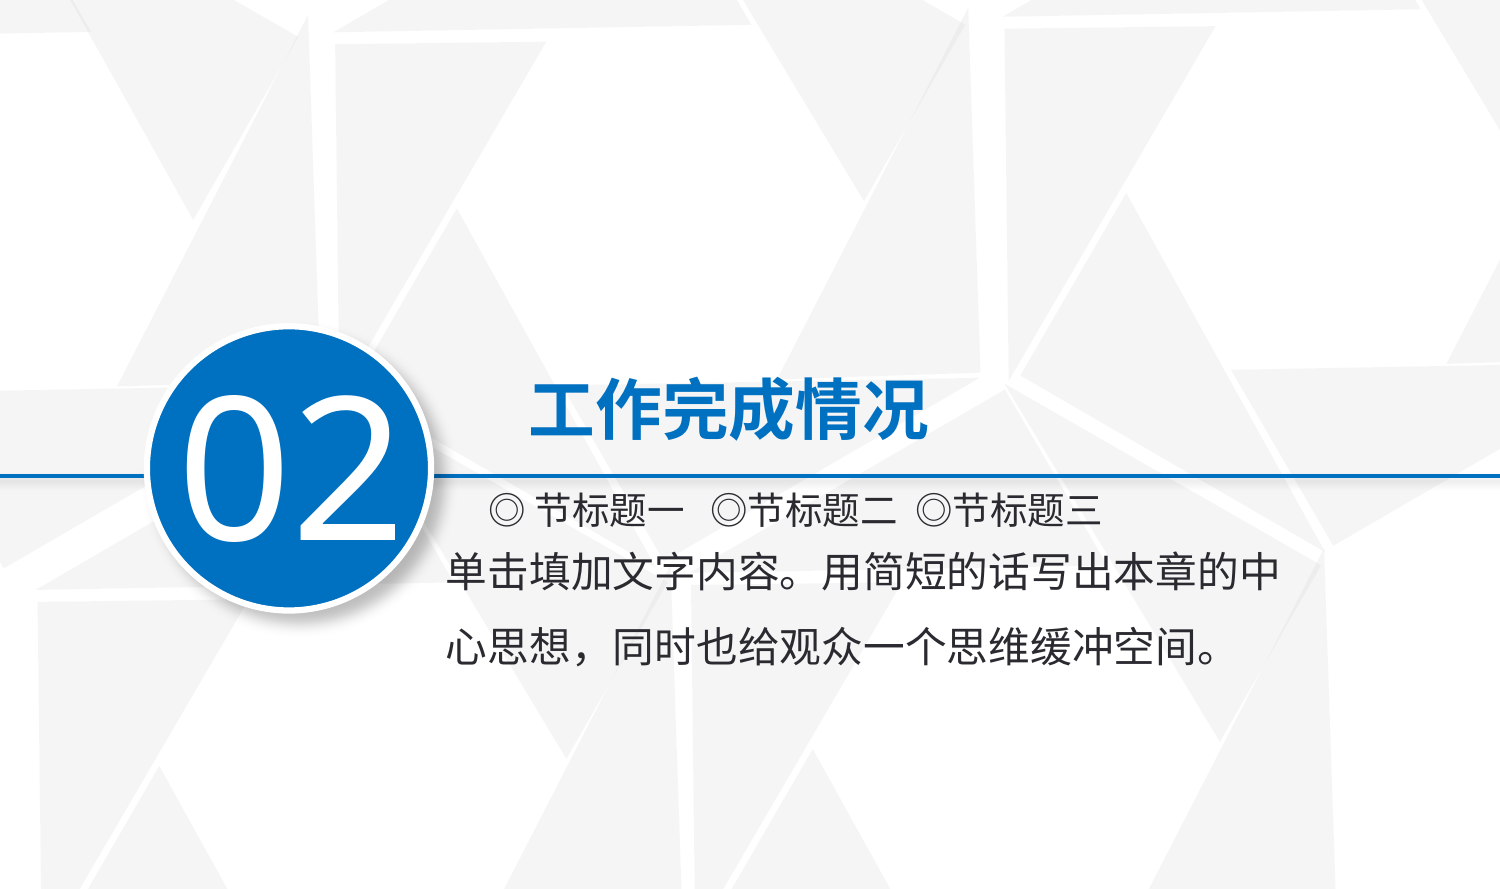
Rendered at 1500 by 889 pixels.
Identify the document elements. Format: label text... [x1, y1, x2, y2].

text_box 工作完成情况 [513, 360, 1177, 455]
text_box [146, 326, 432, 611]
text_box 单击填加文字内容。用简短的话写出本章的中心思想，同时也给观众一个思维缓冲空间。 [430, 513, 1304, 679]
text_box ◎节标题一 ◎节标题二 ◎节标题三 [473, 488, 1176, 540]
